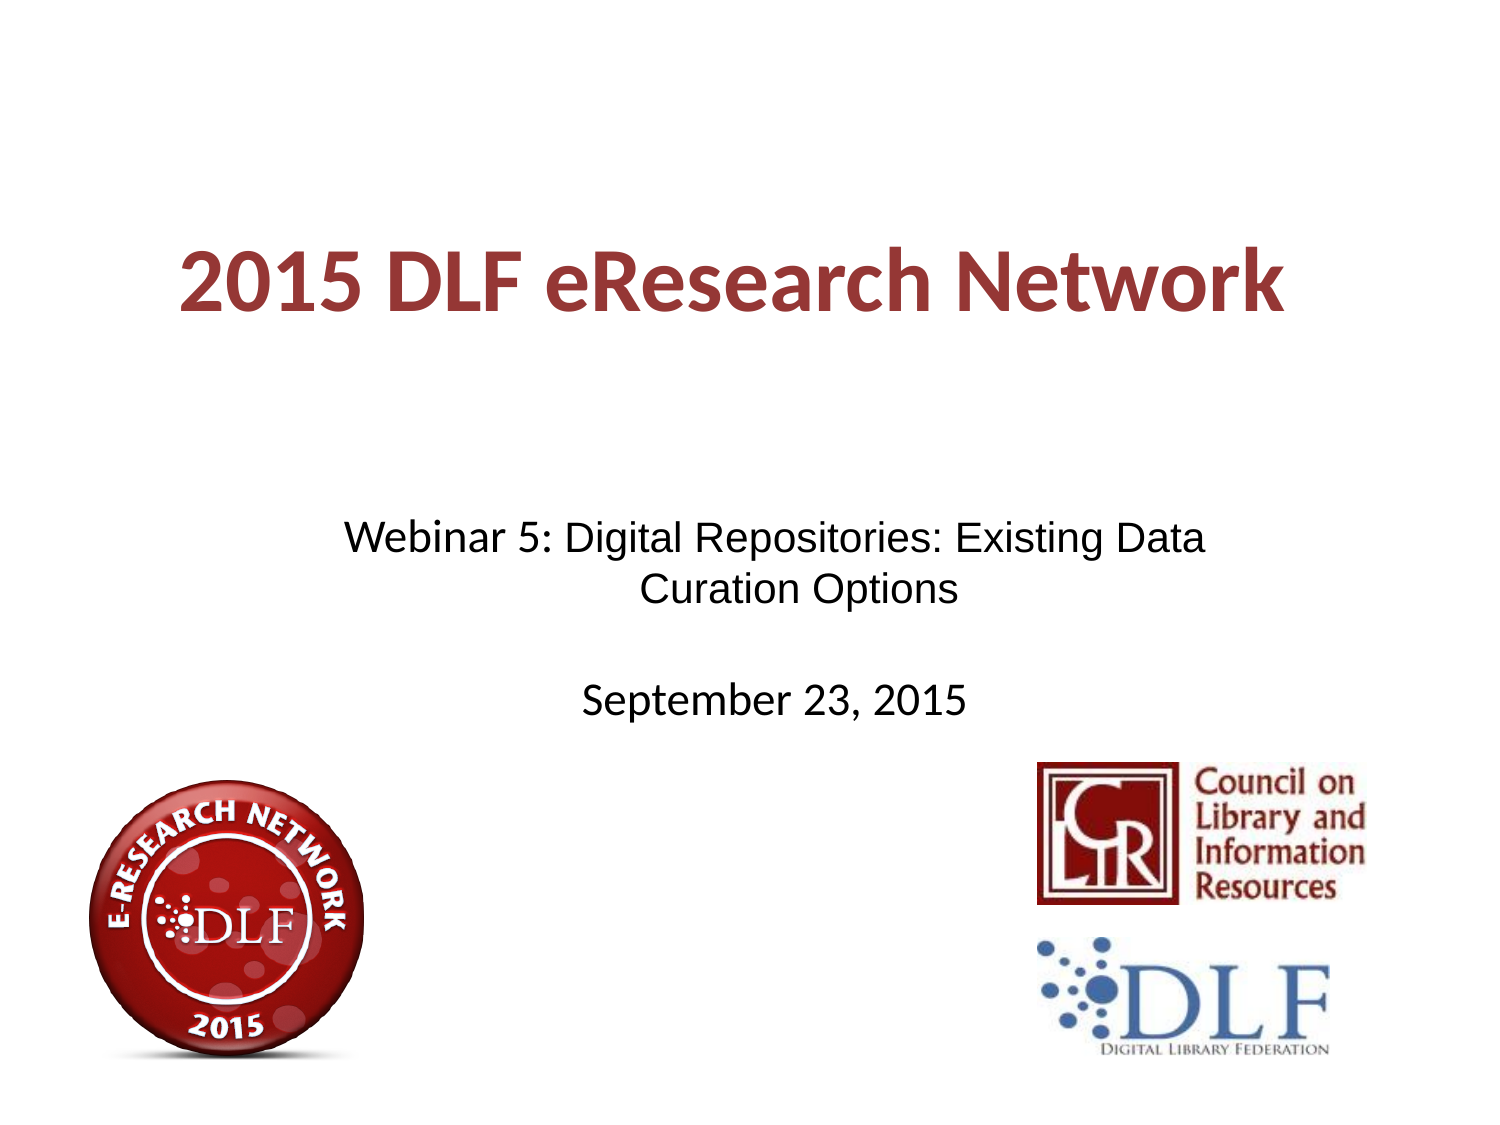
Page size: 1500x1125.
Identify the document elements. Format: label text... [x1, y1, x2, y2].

picture [89, 780, 364, 1061]
title 2015 DLF eResearch Network [95, 154, 1371, 396]
picture [1037, 937, 1331, 1061]
picture [1037, 762, 1367, 905]
subtitle Webinar 5: Digital Repositories: Existing Data Curation Options September 23, 2015 [287, 497, 1263, 735]
